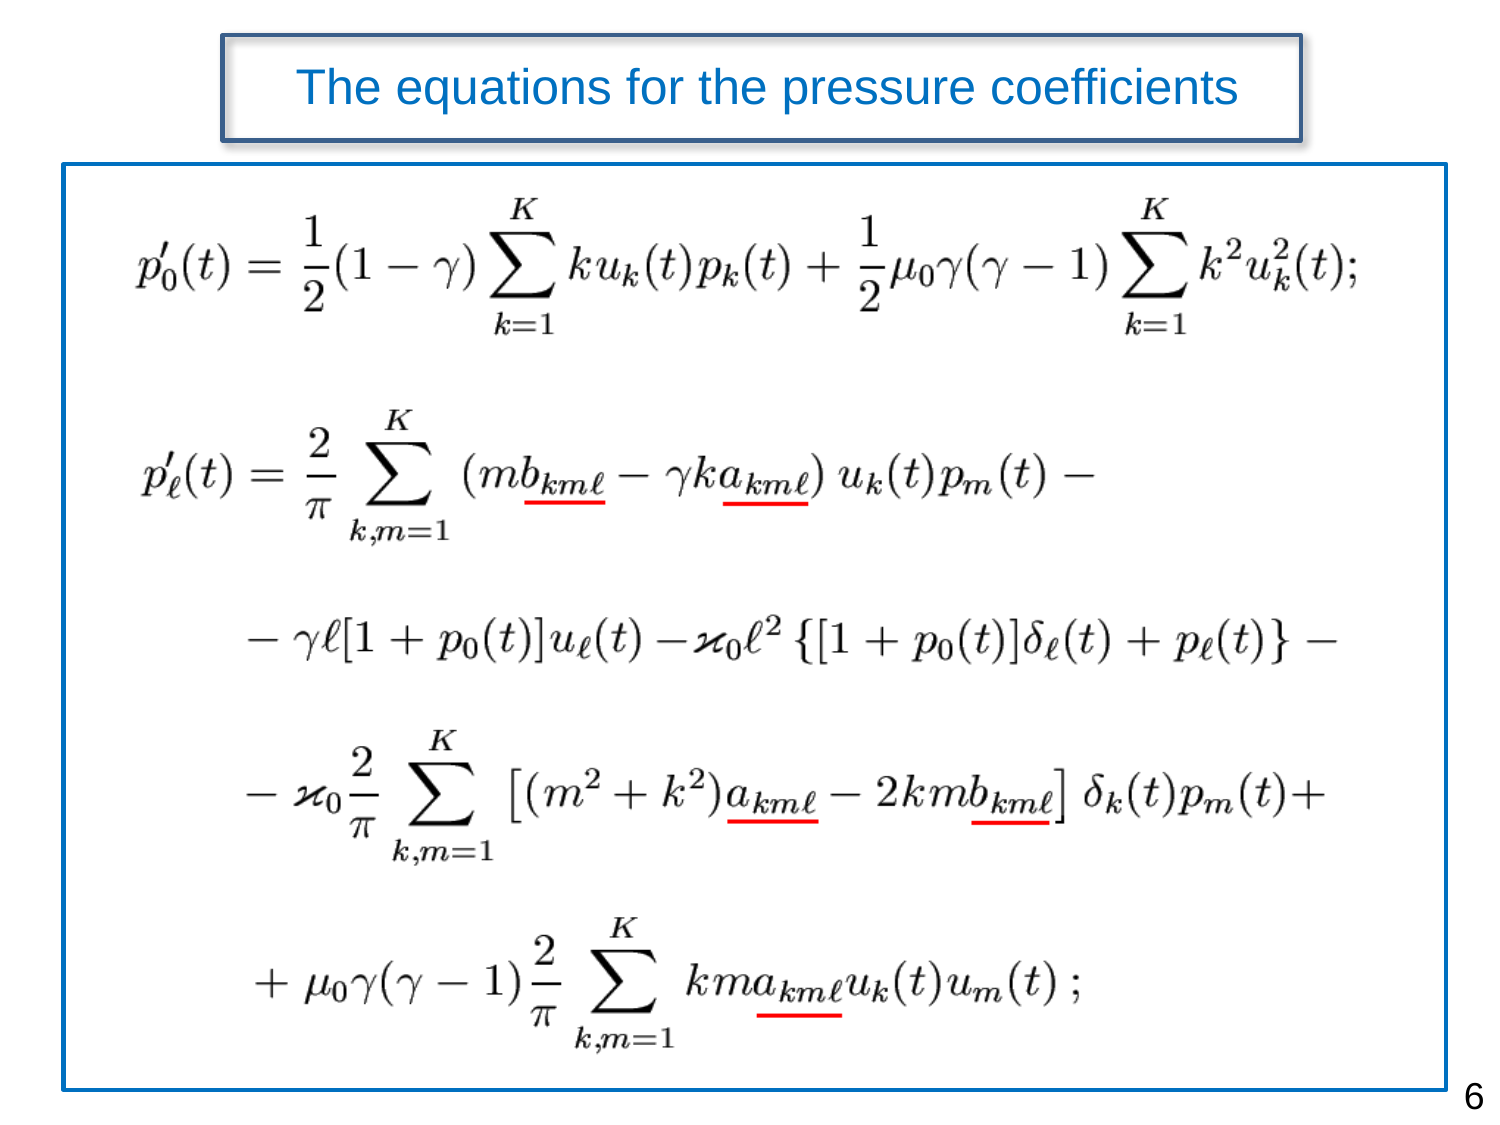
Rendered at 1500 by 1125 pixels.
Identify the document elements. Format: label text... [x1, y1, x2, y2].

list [116, 374, 1383, 1079]
text_box [61, 162, 1448, 1092]
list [97, 166, 1423, 364]
text_box 6 [1449, 1064, 1500, 1124]
text_box [220, 33, 1303, 143]
text_box The equations for the pressure coefficients [210, 46, 1325, 165]
